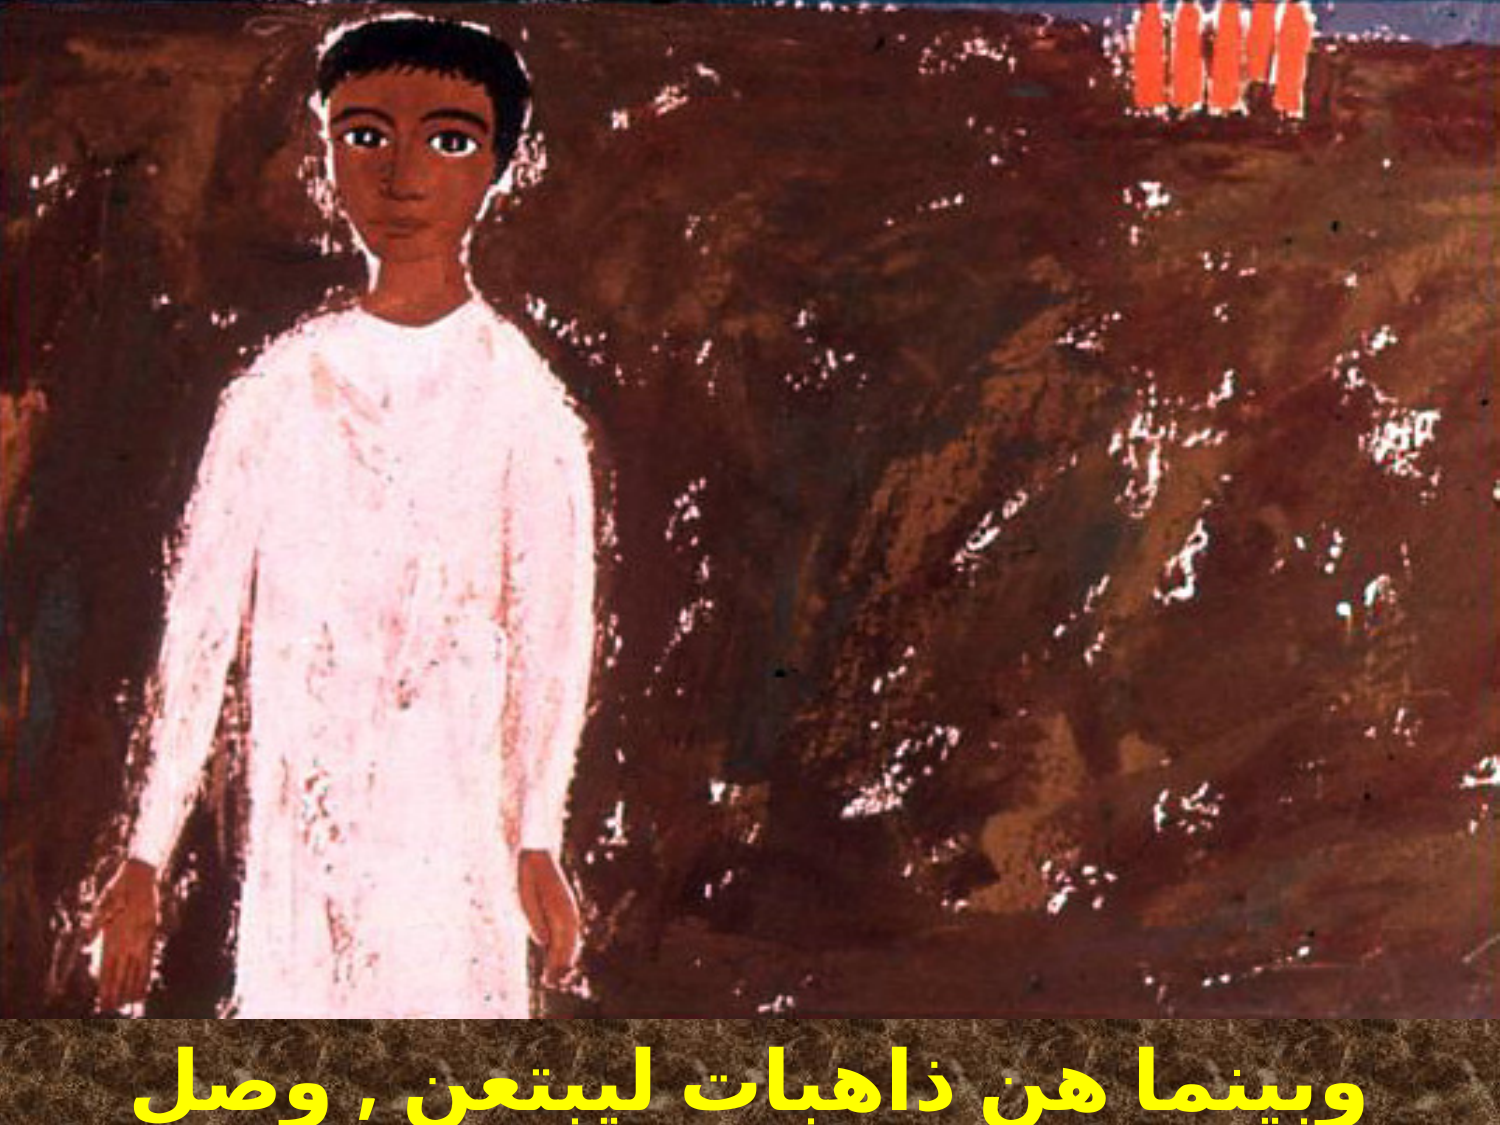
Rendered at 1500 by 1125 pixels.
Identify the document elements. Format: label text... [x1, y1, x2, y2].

picture [0, 0, 1500, 1020]
text_box وبينما هن ذاهبات ليبتعن , وصل العروس [0, 1026, 1500, 1125]
